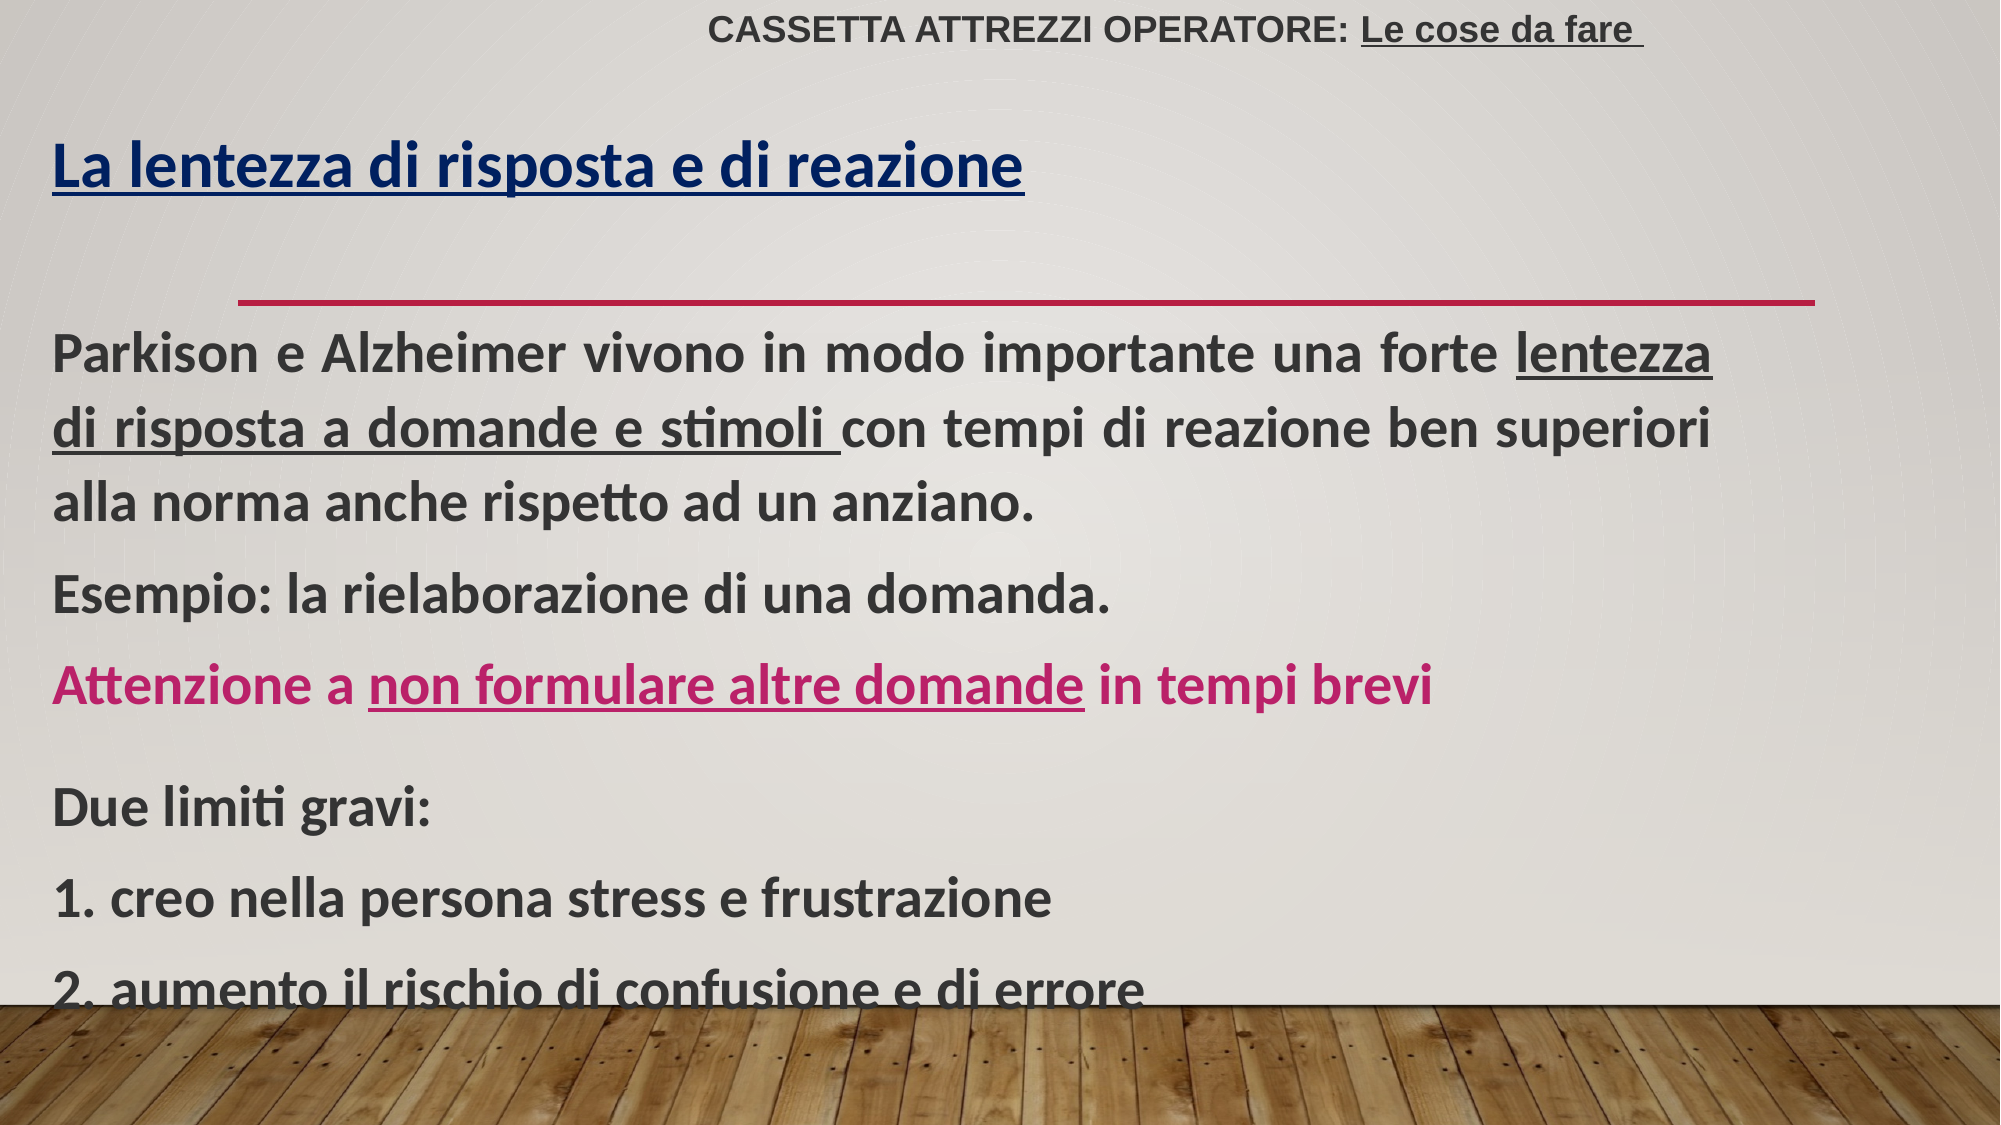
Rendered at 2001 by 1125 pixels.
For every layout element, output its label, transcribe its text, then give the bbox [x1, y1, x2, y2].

text_box CASSETTA ATTREZZI OPERATORE: Le cose da fare [692, 0, 1674, 58]
text_box La lentezza di risposta e di reazione Parkison e Alzheimer vivono in modo importante una forte lentezza di risposta a domande e stimoli con tempi di reazione ben superiori alla norma anche rispetto ad un anziano. Esempio: la rielaborazione di una domanda. Attenzione a non formulare altre domande in tempi brevi Due limiti gravi: 1. creo nella persona stress e frustrazione 2. aumento il rischio di confusione e di errore [37, 108, 1728, 1029]
picture [0, 1005, 2000, 1125]
